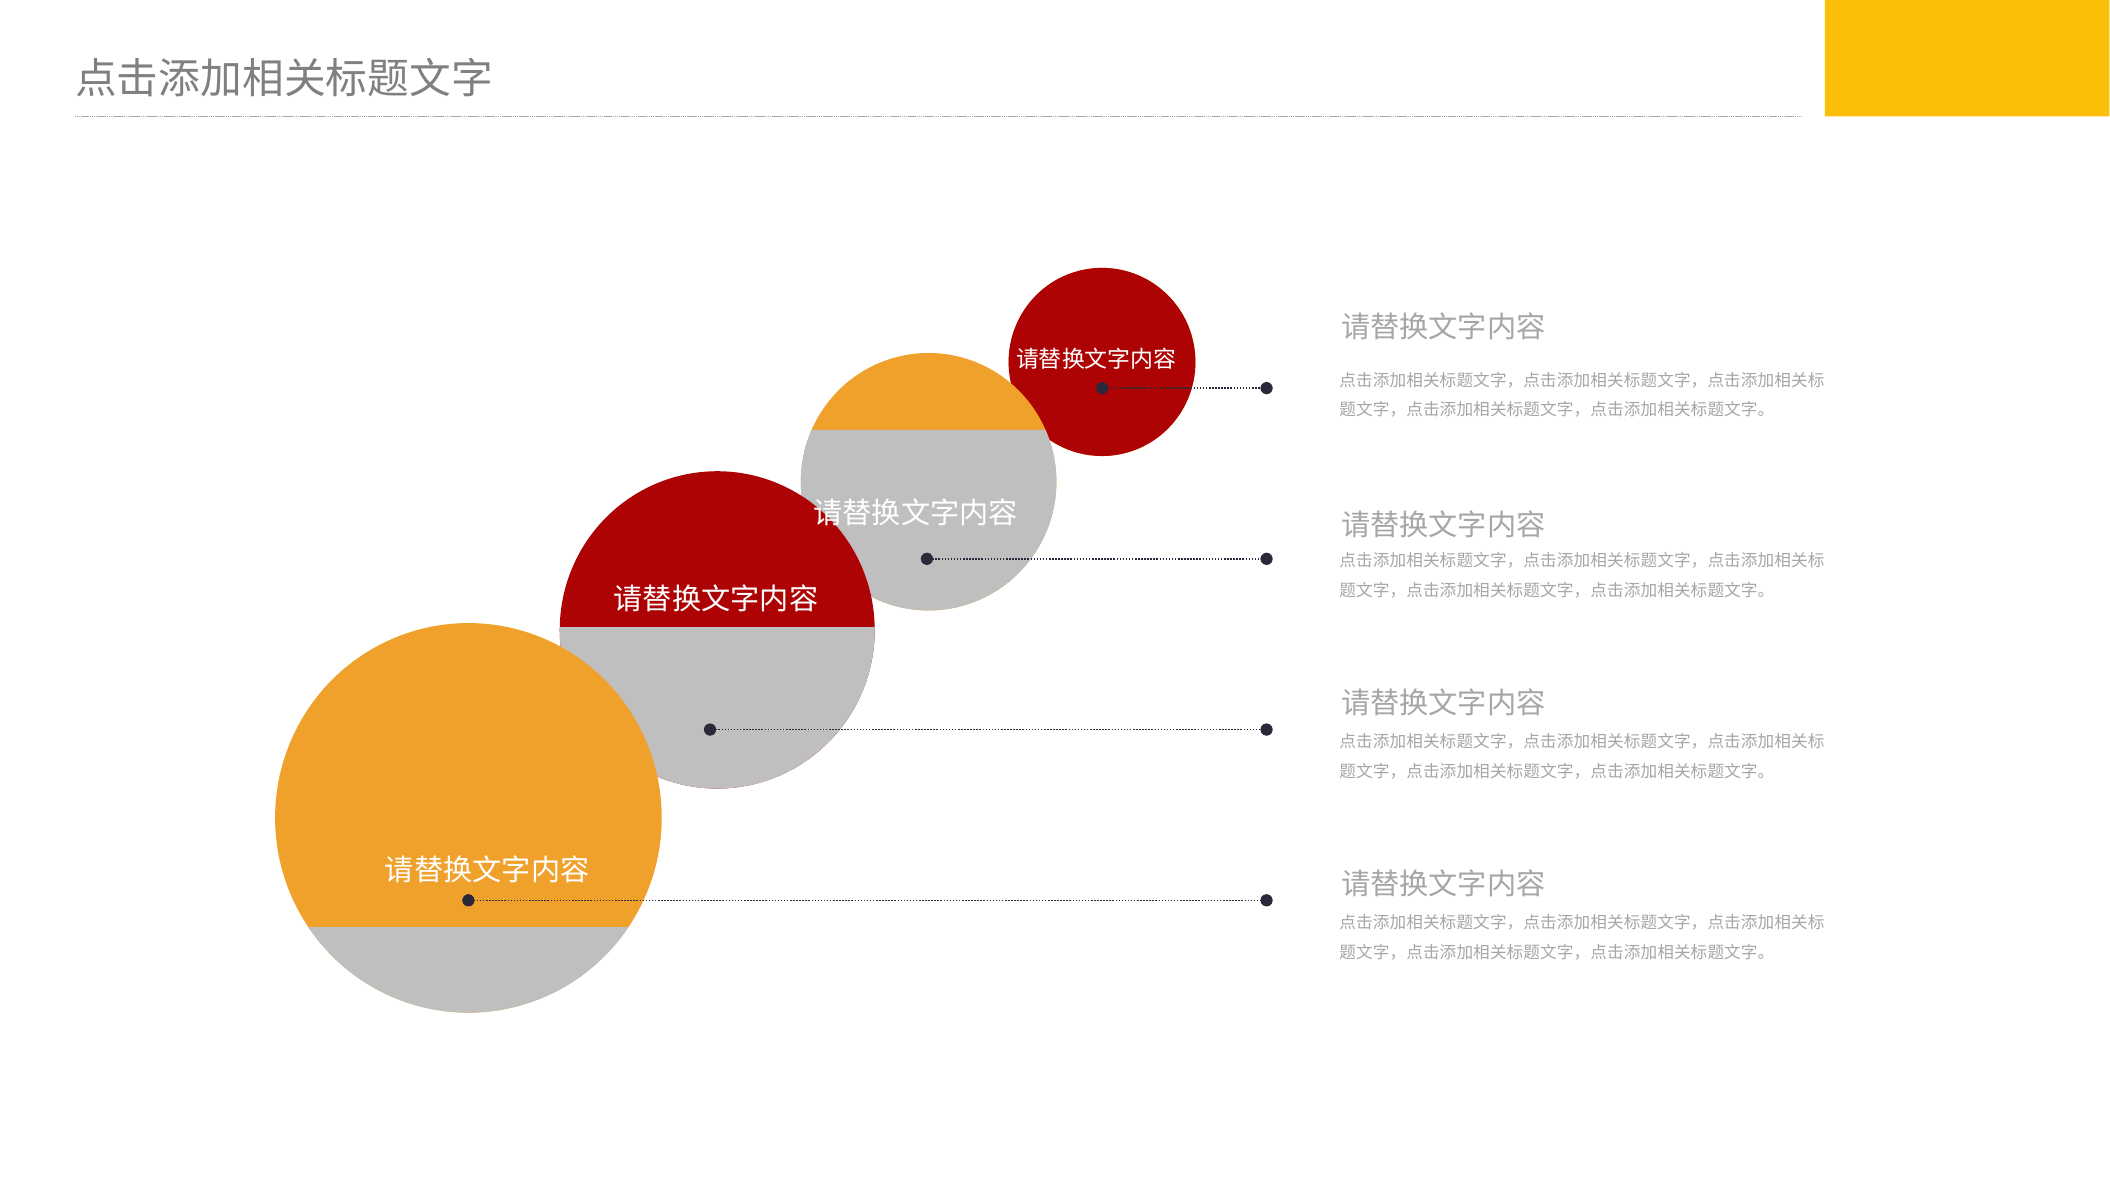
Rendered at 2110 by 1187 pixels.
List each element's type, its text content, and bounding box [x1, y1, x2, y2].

text_box 请替换文字内容 [1325, 283, 1724, 352]
text_box 点击添加相关标题文字 [59, 44, 563, 107]
text_box 请替换文字内容 [1325, 480, 1724, 550]
text_box 请替换文字内容 [1001, 337, 1192, 379]
text_box [559, 471, 875, 627]
text_box 请替换文字内容 [798, 480, 1032, 537]
text_box 请替换文字内容 [599, 566, 833, 623]
text_box [275, 623, 662, 927]
text_box 点击添加相关标题文字，点击添加相关标题文字，点击添加相关标题文字，点击添加相关标题文字，点击添加相关标题文字。 [1325, 714, 1846, 789]
text_box 请替换文字内容 [1325, 839, 1724, 908]
text_box [800, 429, 1057, 611]
text_box [1010, 267, 1196, 457]
text_box [559, 627, 875, 789]
text_box [308, 927, 629, 1013]
text_box 点击添加相关标题文字，点击添加相关标题文字，点击添加相关标题文字，点击添加相关标题文字，点击添加相关标题文字。 [1325, 352, 1846, 427]
text_box 点击添加相关标题文字，点击添加相关标题文字，点击添加相关标题文字，点击添加相关标题文字，点击添加相关标题文字。 [1325, 533, 1846, 608]
text_box 请替换文字内容 [370, 837, 604, 893]
text_box [811, 352, 1046, 429]
text_box 请替换文字内容 [1325, 659, 1724, 728]
text_box 点击添加相关标题文字，点击添加相关标题文字，点击添加相关标题文字，点击添加相关标题文字，点击添加相关标题文字。 [1325, 895, 1846, 969]
